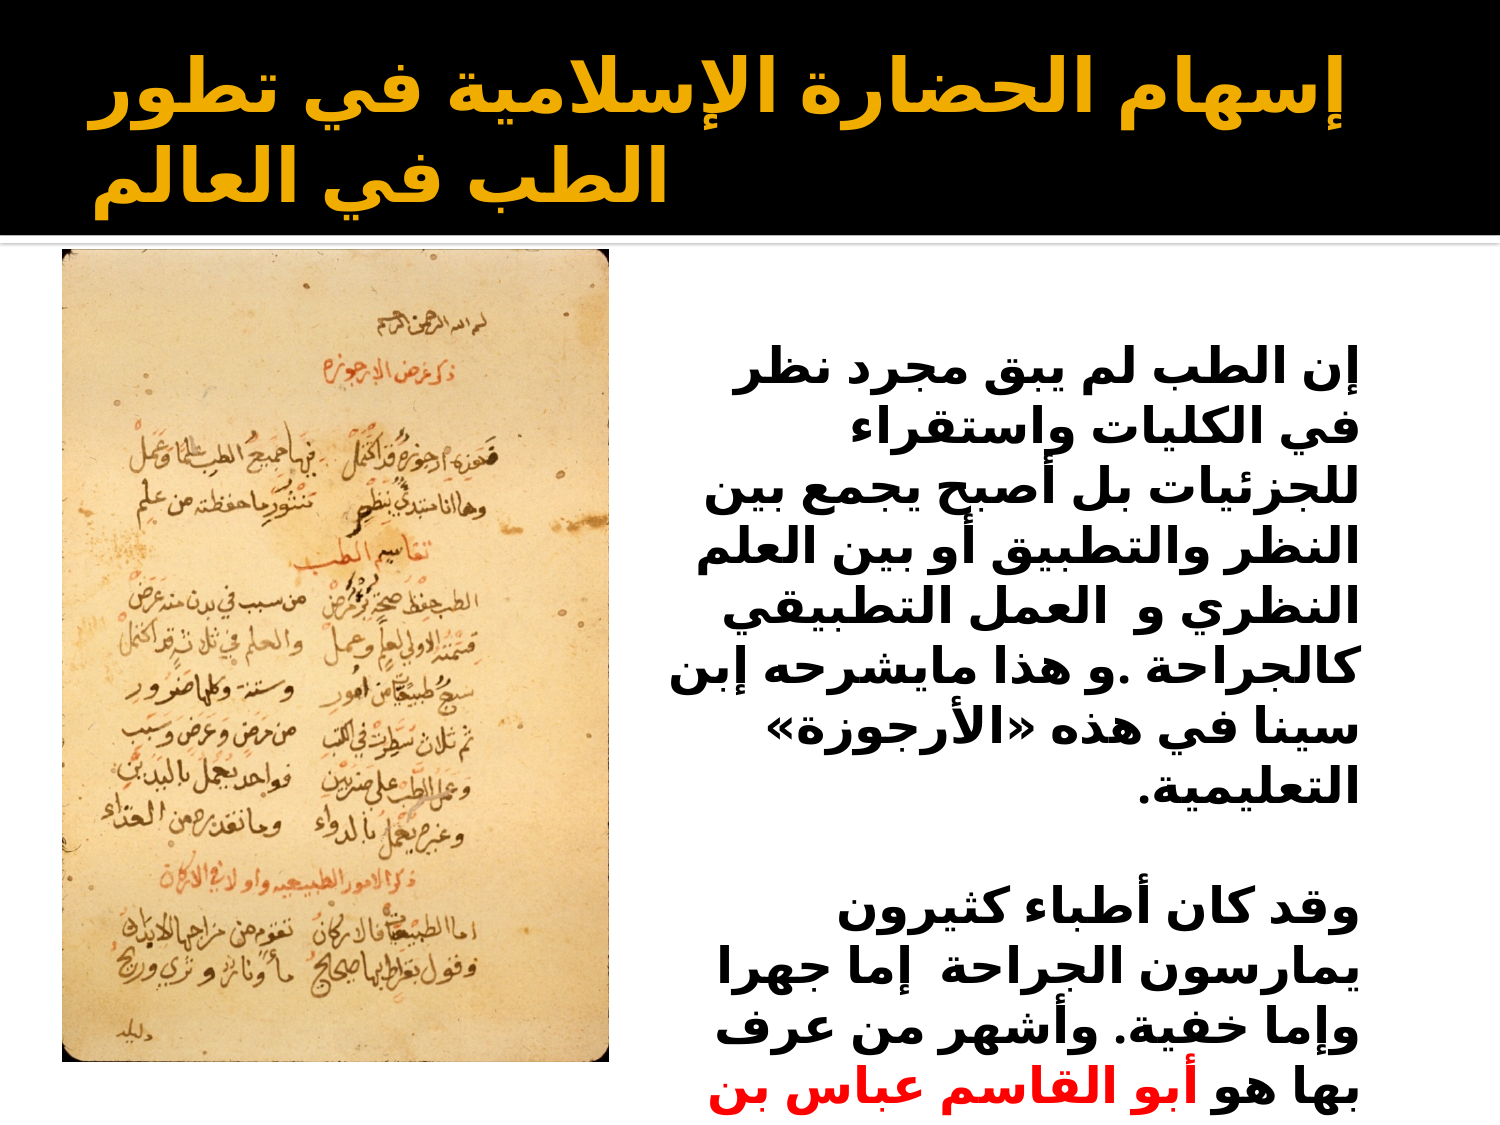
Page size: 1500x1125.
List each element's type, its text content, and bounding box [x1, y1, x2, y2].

text_box إن الطب لم يبق مجرد نظر في الكليات واستقراء للجزئيات بل أصبح يجمع بين النظر والتطبيق أو بين العلم النظري و العمل التطبيقي كالجراحة .و هذا مايشرحه إبن سينا في هذه «الأرجوزة» التعليمية. وقد كان أطباء كثيرون يمارسون الجراحة إما جهرا وإما خفية. وأشهر من عرف بها هو أبو القاسم عباس بن خلف الزهراوي . [632, 326, 1377, 1125]
title إسهام الحضارة الإسلامية في تطور الطب في العالم [75, 24, 1425, 231]
picture [62, 249, 609, 1062]
